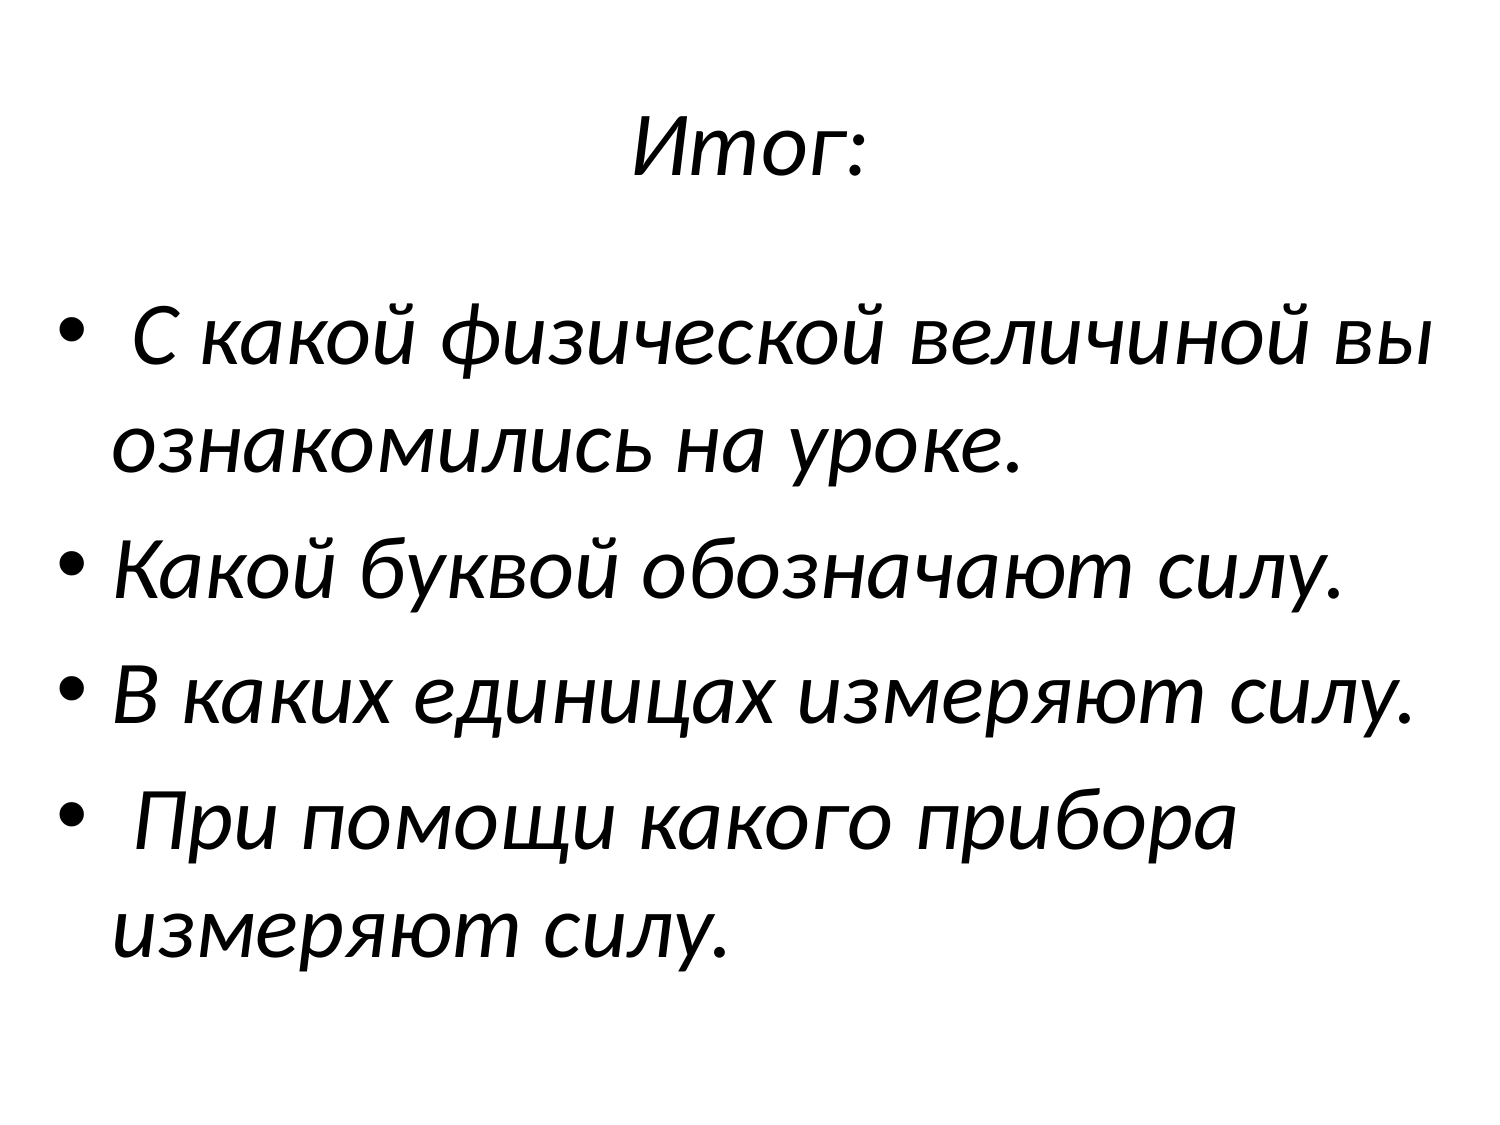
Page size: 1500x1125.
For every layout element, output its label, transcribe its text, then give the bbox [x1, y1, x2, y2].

list С какой физической величиной вы ознакомились на уроке. Какой буквой обозначают силу. В каких единицах измеряют силу. При помощи какого прибора измеряют силу. [40, 266, 1460, 1083]
title Итог: [74, 44, 1426, 233]
